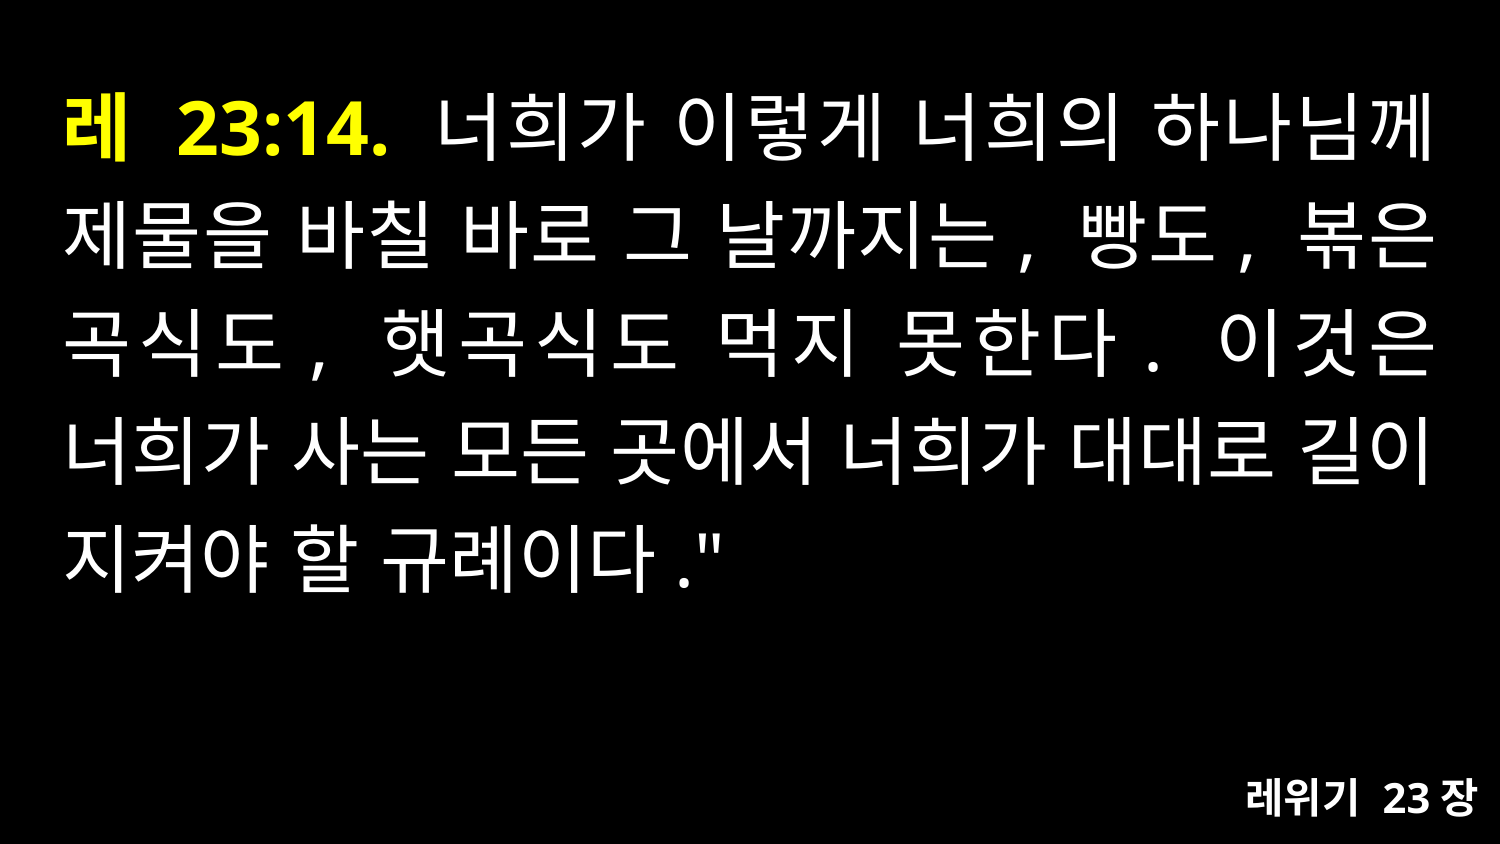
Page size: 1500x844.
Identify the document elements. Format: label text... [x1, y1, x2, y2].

title 레 23:14. 너희가 이렇게 너희의 하나님께 제물을 바칠 바로 그 날까지는, 빵도, 볶은 곡식도, 햇곡식도 먹지 못한다. 이것은 너희가 사는 모든 곳에서 너희가 대대로 길이 지켜야 할 규례이다." [0, 0, 1500, 844]
subtitle 레위기 23장 [916, 770, 1500, 844]
